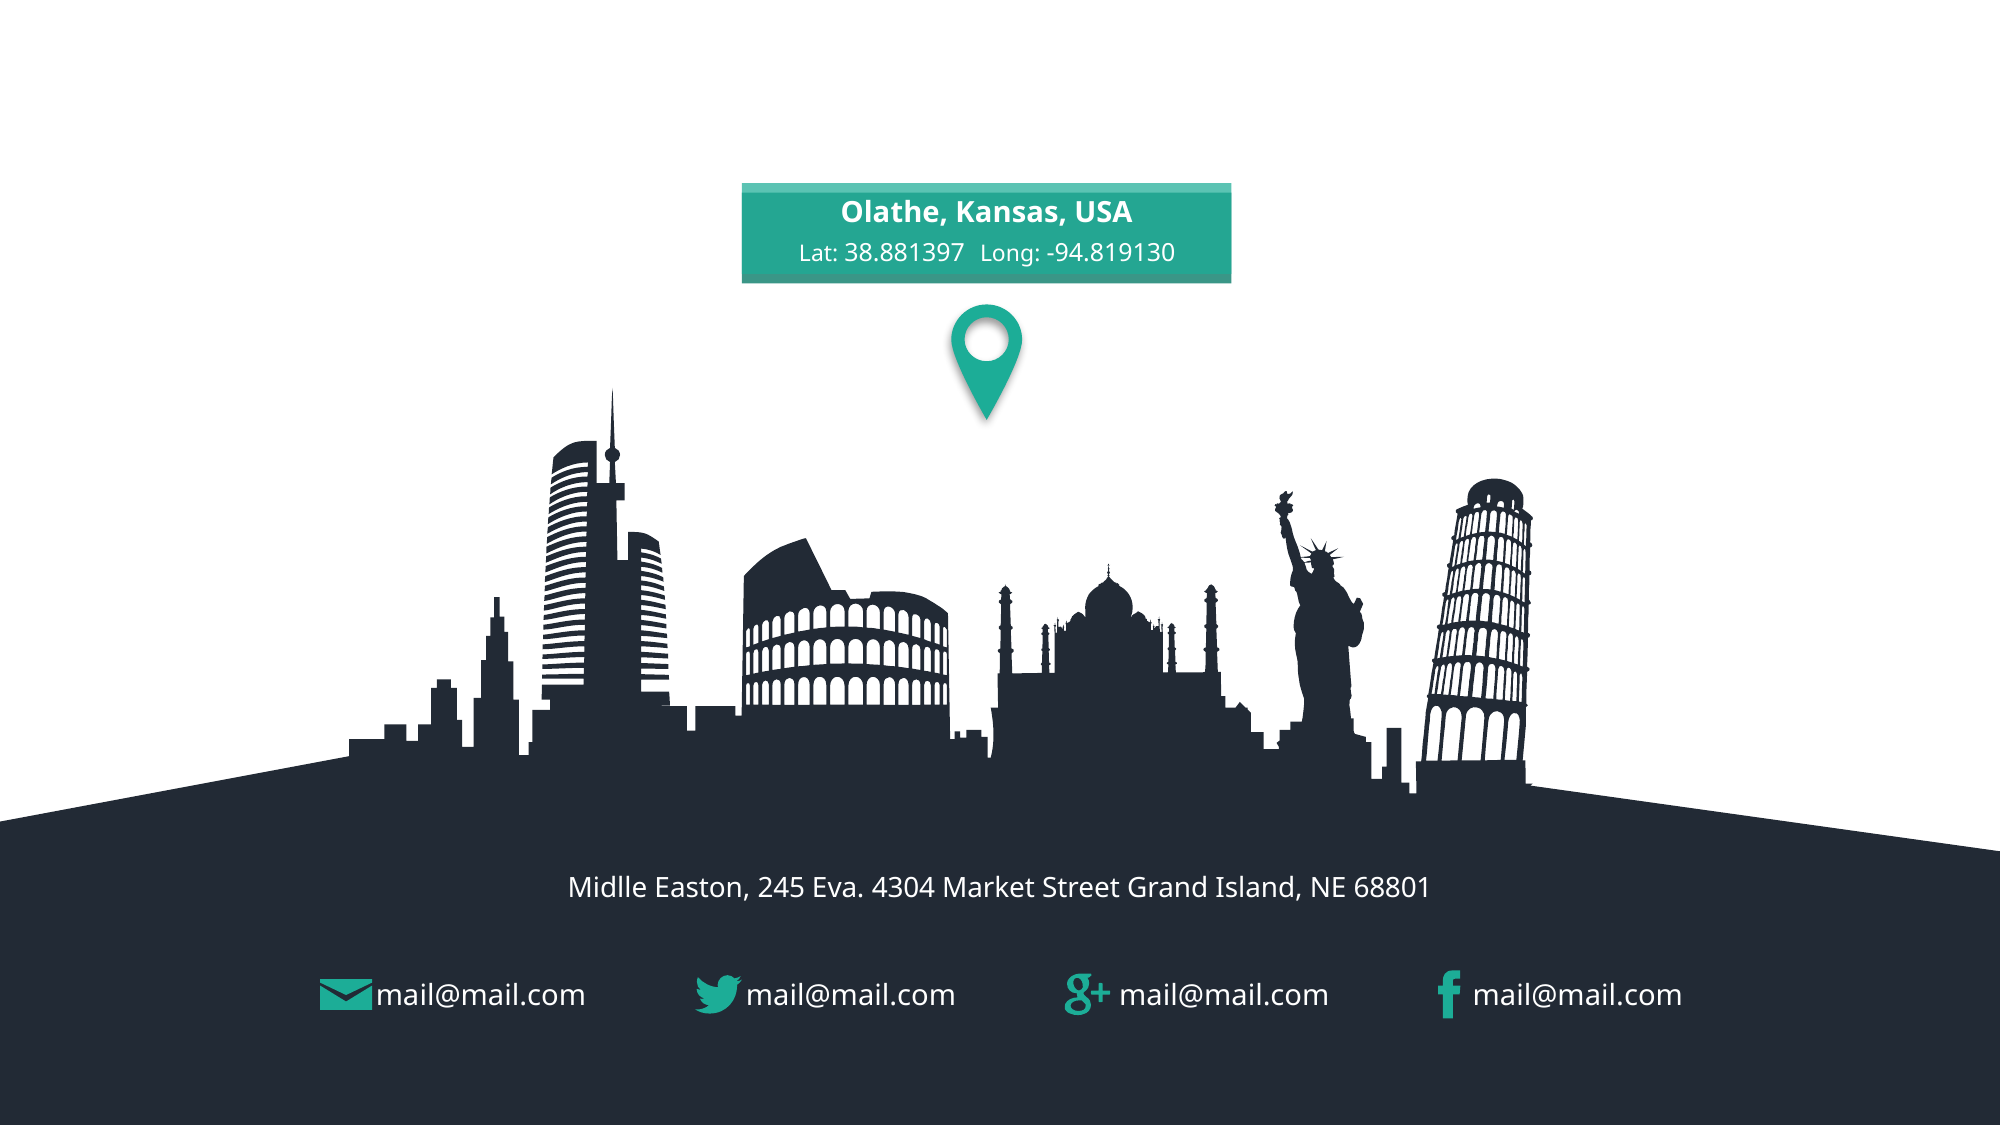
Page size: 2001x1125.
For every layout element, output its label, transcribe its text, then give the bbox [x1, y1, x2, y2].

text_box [0, 387, 2000, 1125]
text_box [741, 275, 1232, 284]
text_box [741, 182, 1232, 275]
text_box Lat: 38.881397 [784, 228, 965, 274]
text_box [951, 304, 1023, 387]
text_box Olathe, Kansas, USA [825, 185, 1148, 228]
text_box Long: -94.819130 [965, 228, 1191, 274]
